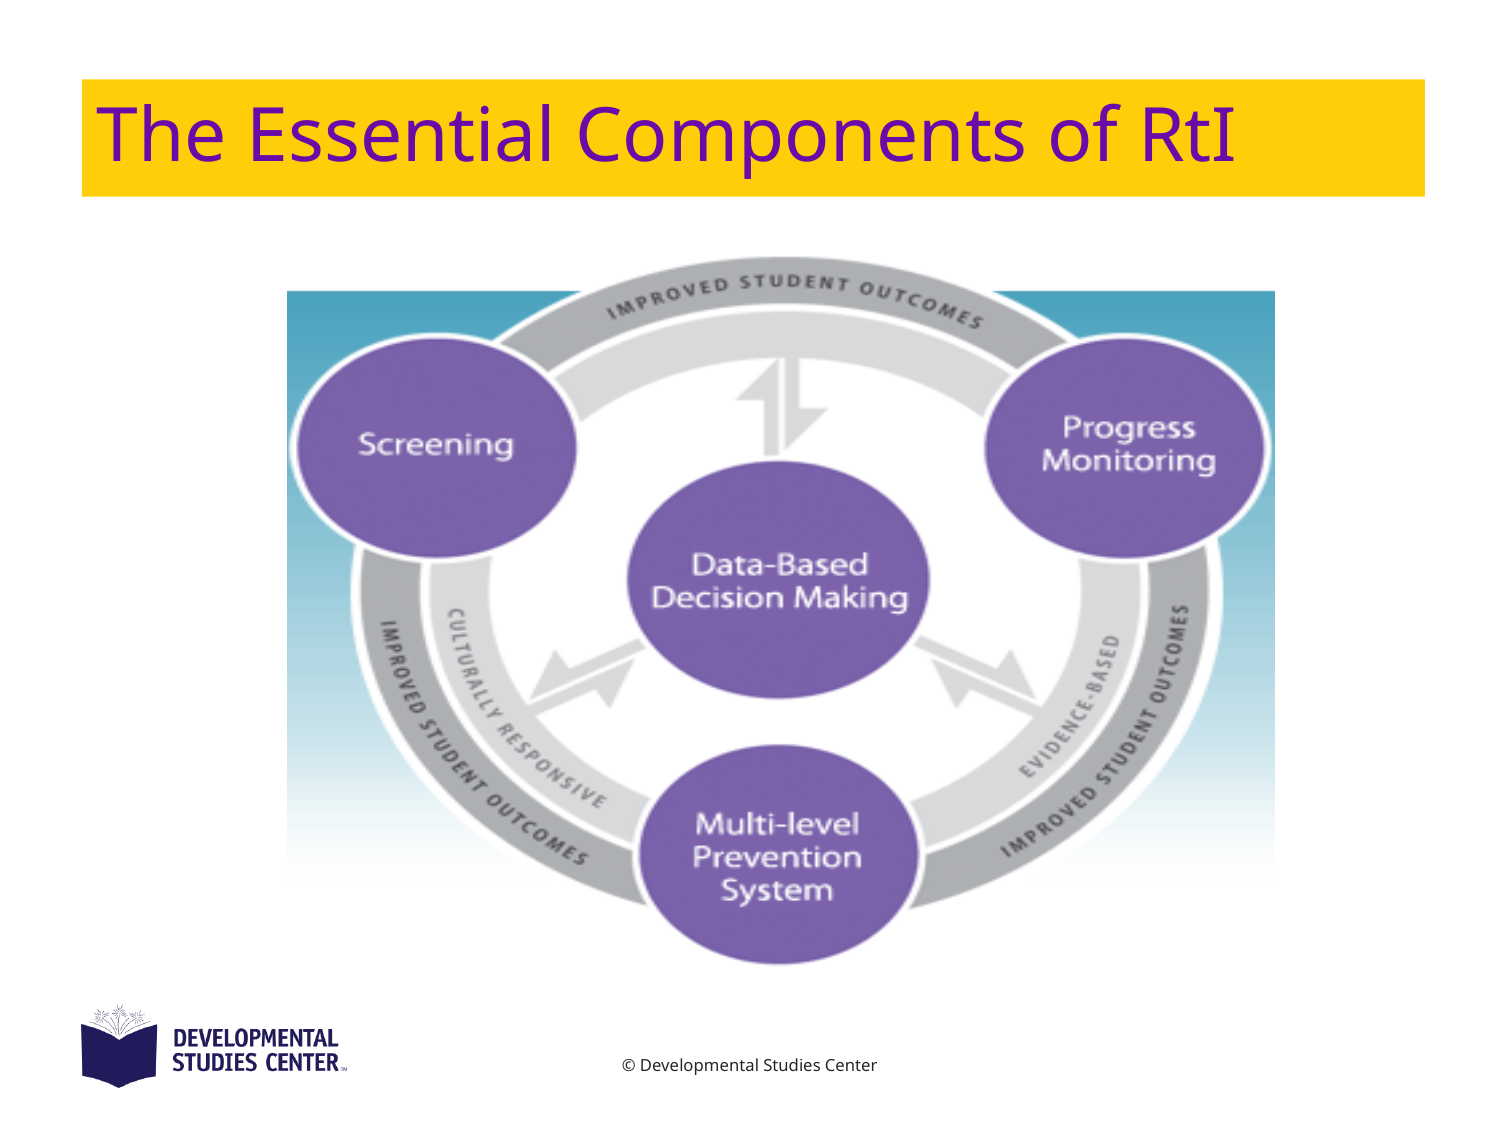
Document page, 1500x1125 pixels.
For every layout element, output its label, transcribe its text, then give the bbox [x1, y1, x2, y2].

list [286, 249, 1276, 976]
picture [81, 1004, 347, 1088]
title The Essential Components of RtI [81, 79, 1425, 197]
